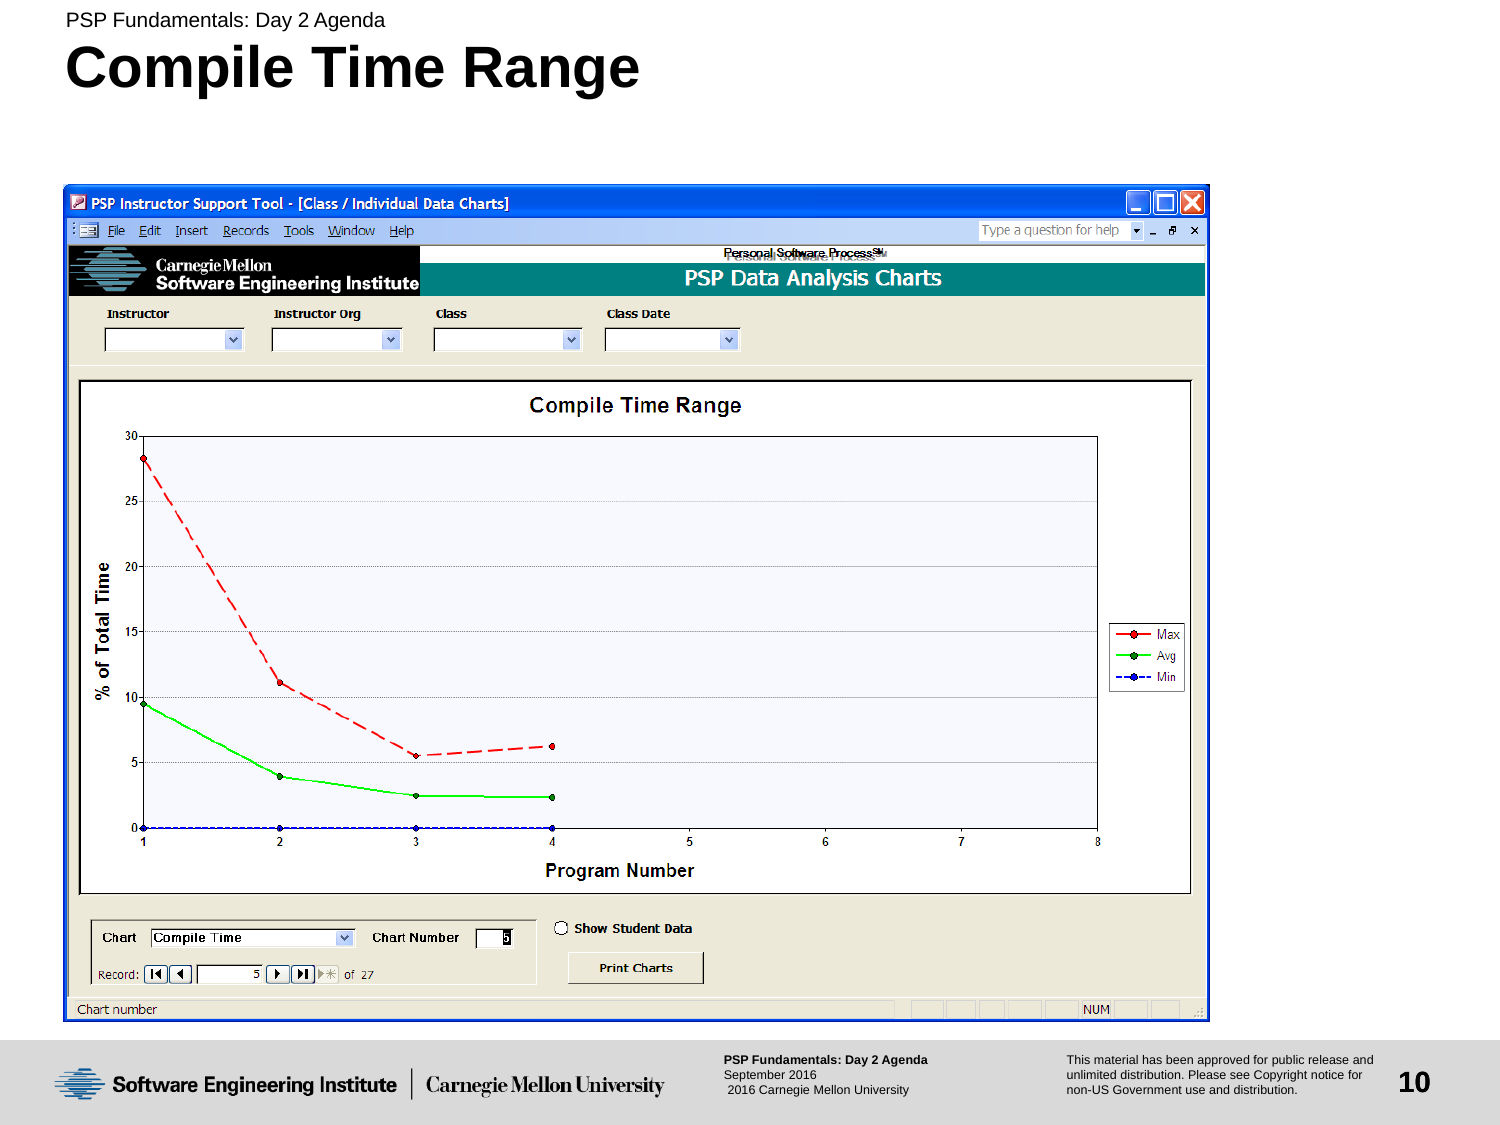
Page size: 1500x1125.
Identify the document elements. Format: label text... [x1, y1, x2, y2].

picture [63, 184, 1210, 1022]
picture [46, 1061, 673, 1104]
title Compile Time Range [65, 37, 1430, 148]
